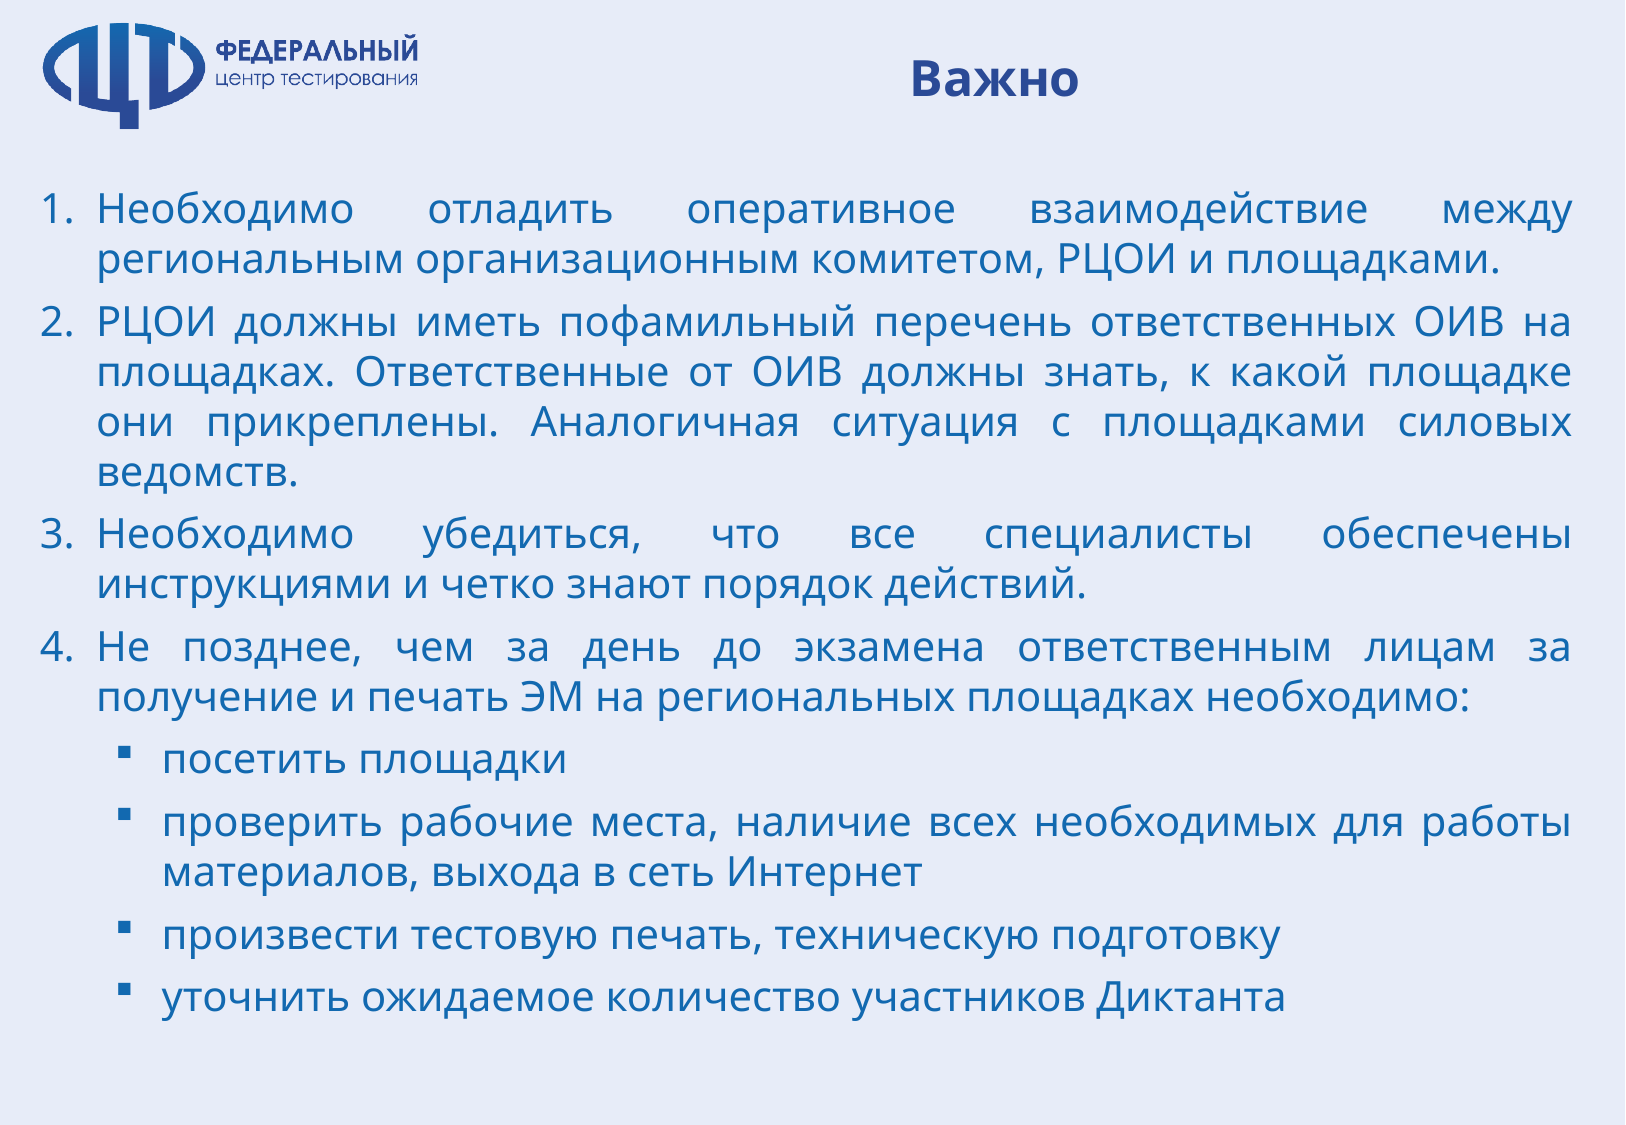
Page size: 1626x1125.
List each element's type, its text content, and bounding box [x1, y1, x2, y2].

text_box Важно [433, 36, 1558, 126]
text_box Необходимо отладить оперативное взаимодействие между региональным организационным комитетом, РЦОИ и площадками. РЦОИ должны иметь пофамильный перечень ответственных ОИВ на площадках. Ответственные от ОИВ должны знать, к какой площадке они прикреплены. Аналогичная ситуация с площадками силовых ведомств. Необходимо убедиться, что все специалисты обеспечены инструкциями и четко знают порядок действий. Не позднее, чем за день до экзамена ответственным лицам за получение и печать ЭМ на региональных площадках необходимо: посетить площадки проверить рабочие места, наличие всех необходимых для работы материалов, выхода в сеть Интернет произвести тестовую печать, техническую подготовку уточнить ожидаемое количество участников Диктанта [24, 174, 1588, 1096]
picture [19, 1, 441, 153]
